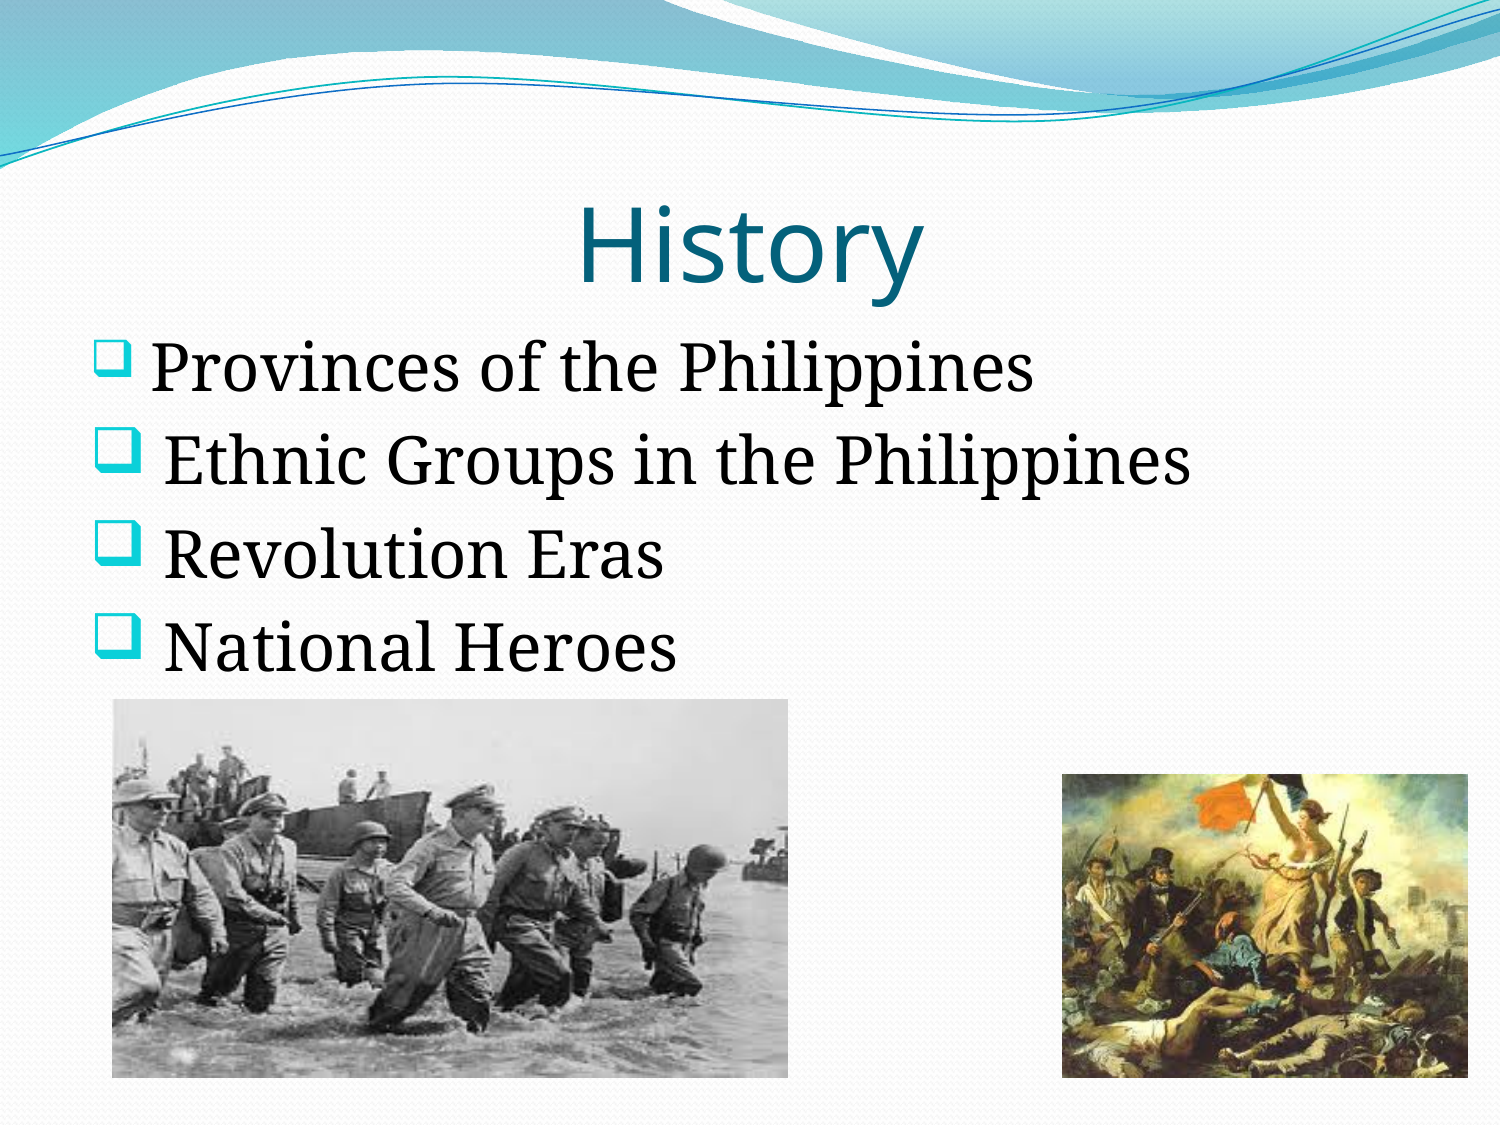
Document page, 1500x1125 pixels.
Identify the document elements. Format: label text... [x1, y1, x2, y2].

title History [75, 115, 1425, 303]
picture [112, 699, 788, 1079]
list Provinces of the Philippines Ethnic Groups in the Philippines Revolution Eras National Heroes [75, 317, 1425, 1038]
picture [1062, 774, 1468, 1079]
